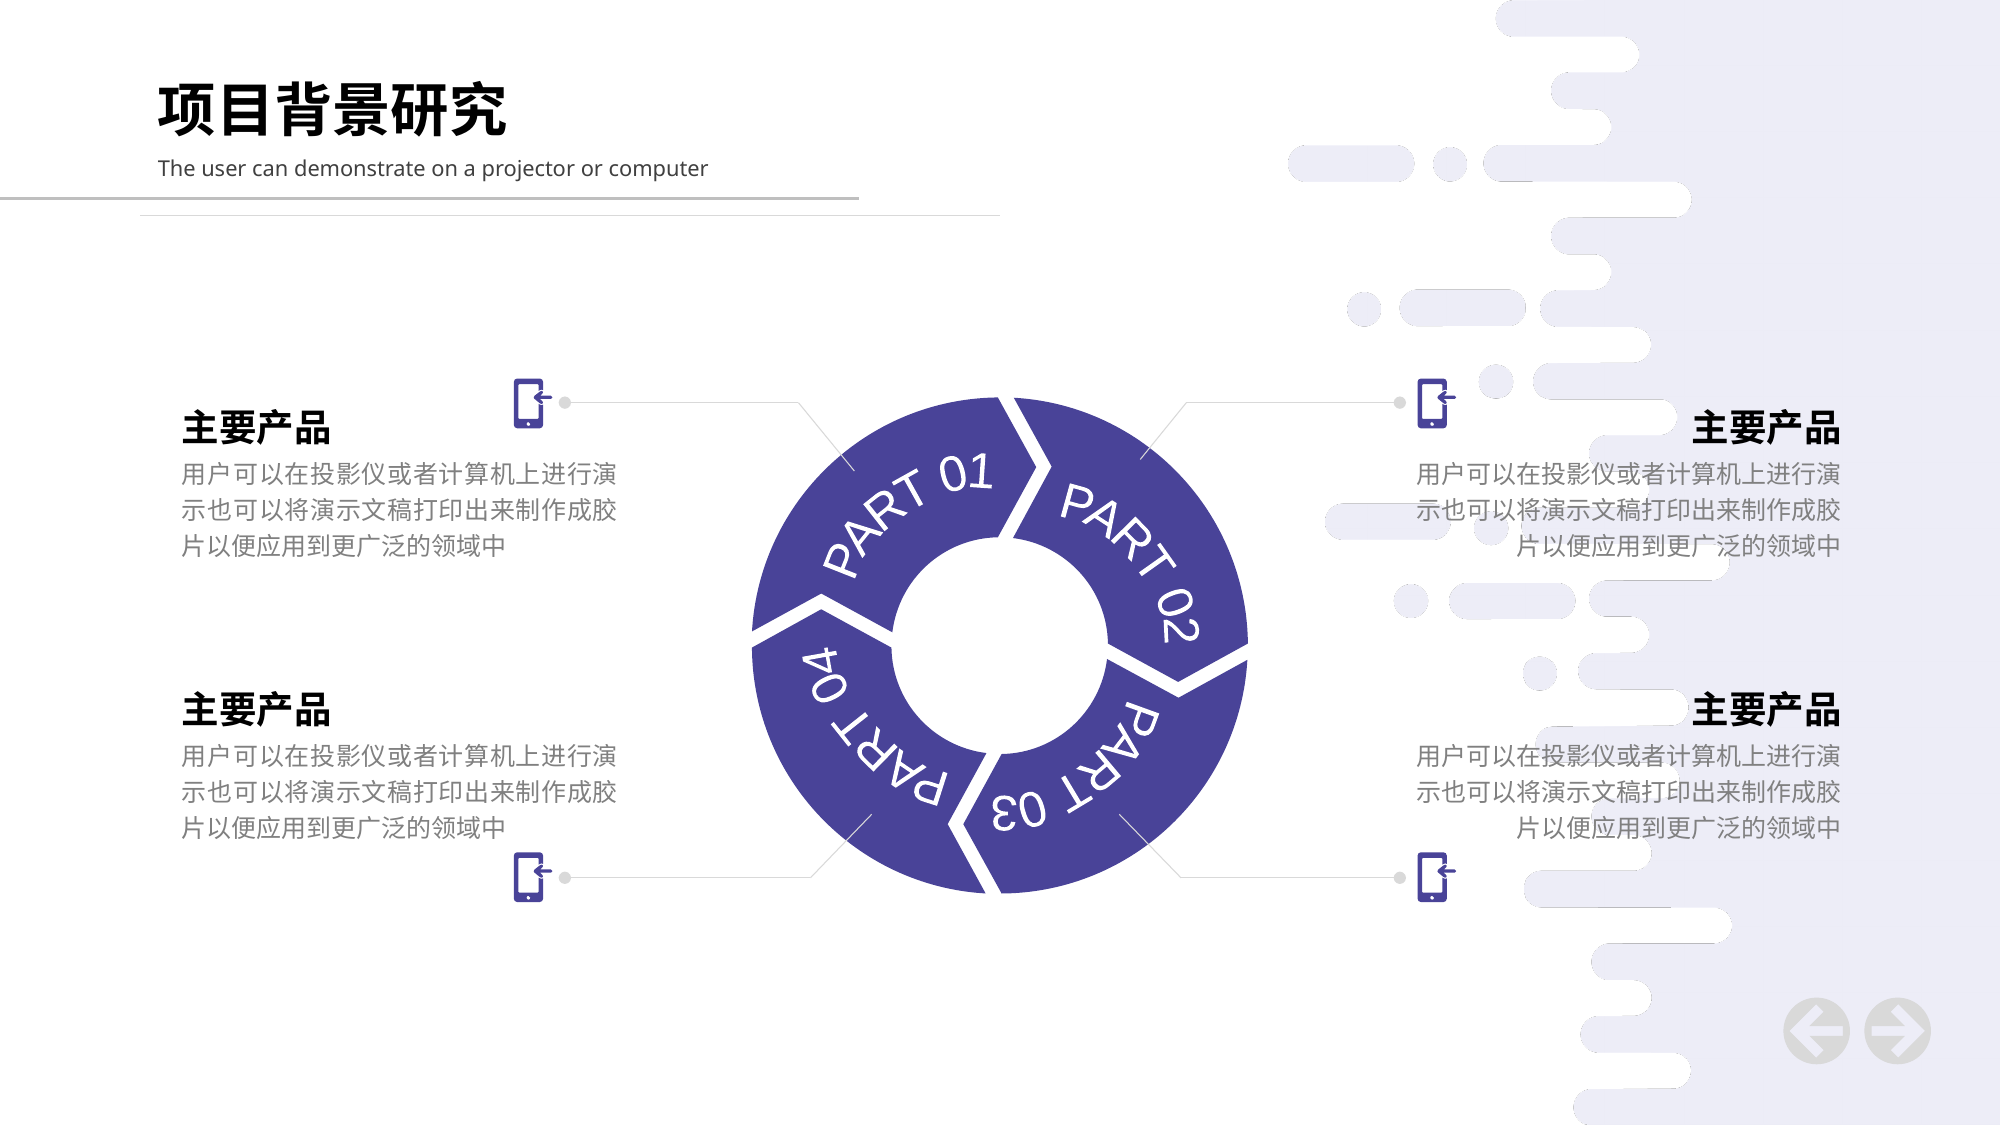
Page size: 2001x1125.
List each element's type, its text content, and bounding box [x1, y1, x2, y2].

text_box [167, 387, 634, 570]
picture [1288, 0, 2000, 1125]
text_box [564, 397, 1400, 894]
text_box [1400, 669, 1857, 852]
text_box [1390, 387, 1857, 570]
text_box [1417, 852, 1457, 903]
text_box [167, 669, 564, 852]
text_box [513, 378, 544, 387]
text_box The user can demonstrate on a projector or computer [143, 143, 797, 188]
text_box [1417, 378, 1447, 387]
picture [1423, 858, 1442, 892]
text_box [513, 852, 553, 903]
text_box 项目背景研究 [143, 65, 700, 143]
